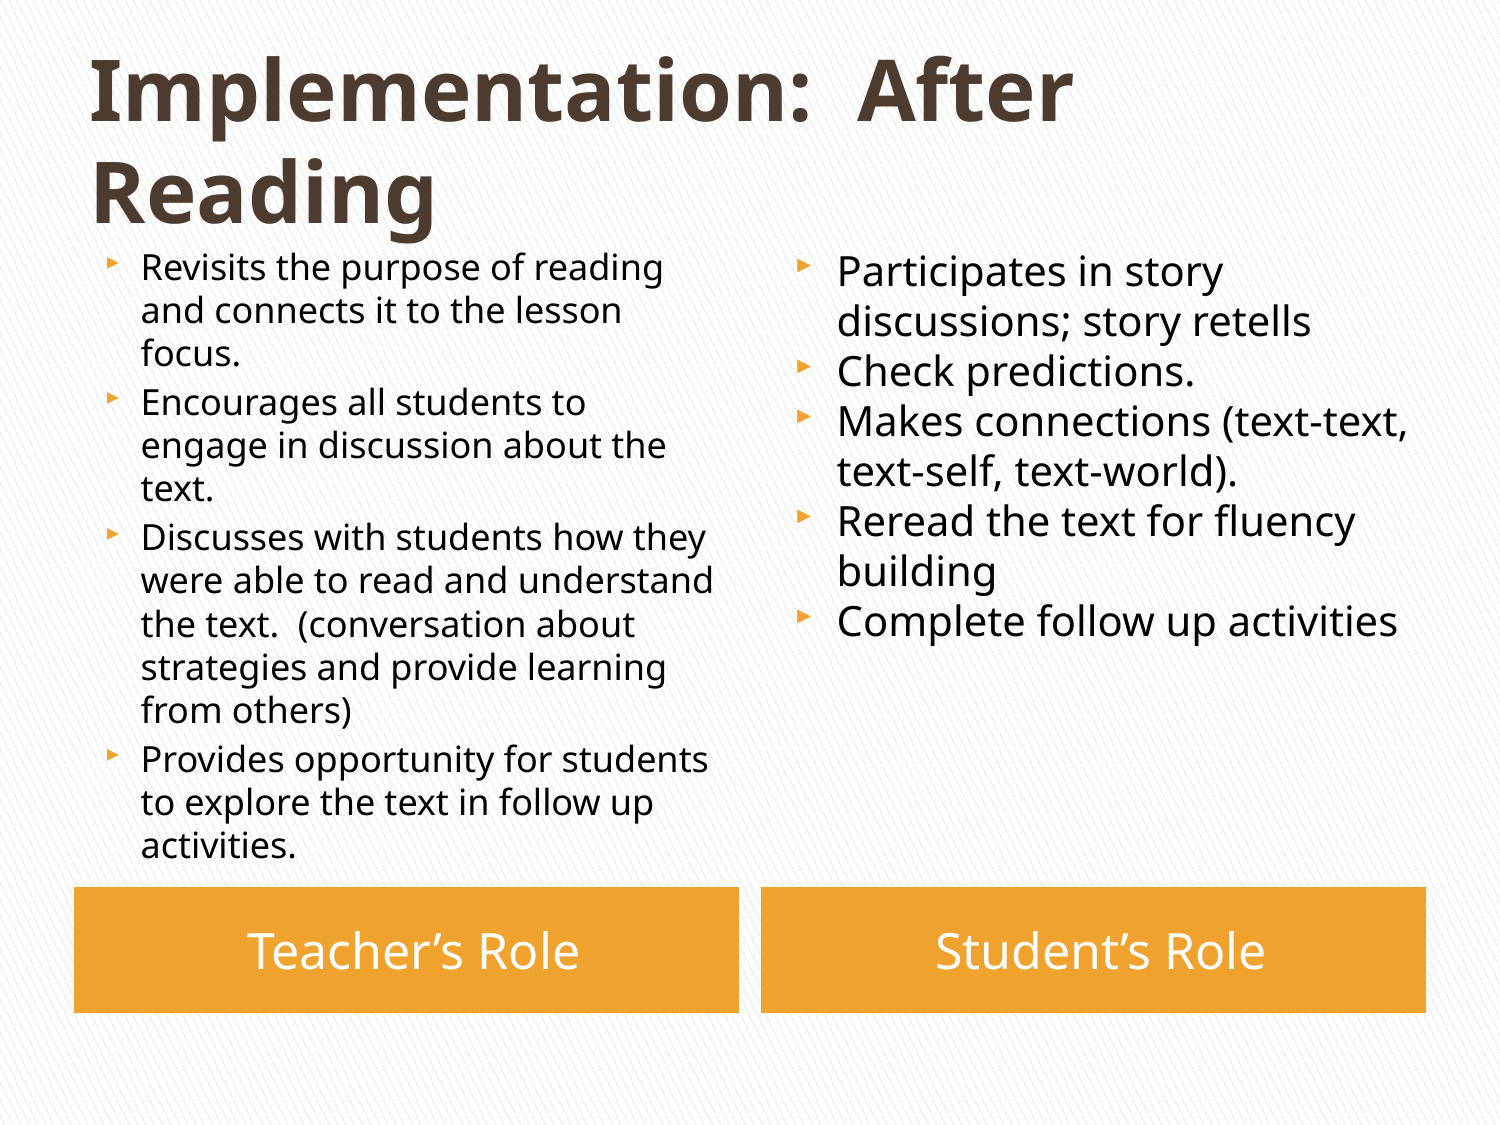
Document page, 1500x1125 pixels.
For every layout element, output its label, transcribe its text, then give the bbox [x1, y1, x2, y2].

list Student’s Role [761, 887, 1426, 1013]
title Implementation: After Reading [75, 44, 1425, 233]
list Participates in story discussions; story retells Check predictions. Makes connections (text-text, text-self, text-world). Reread the text for fluency building Complete follow up activities [761, 236, 1425, 884]
list Teacher’s Role [74, 887, 739, 1013]
list Revisits the purpose of reading and connects it to the lesson focus. Encourages all students to engage in discussion about the text. Discusses with students how they were able to read and understand the text. (conversation about strategies and provide learning from others) Provides opportunity for students to explore the text in follow up activities. [75, 236, 738, 884]
